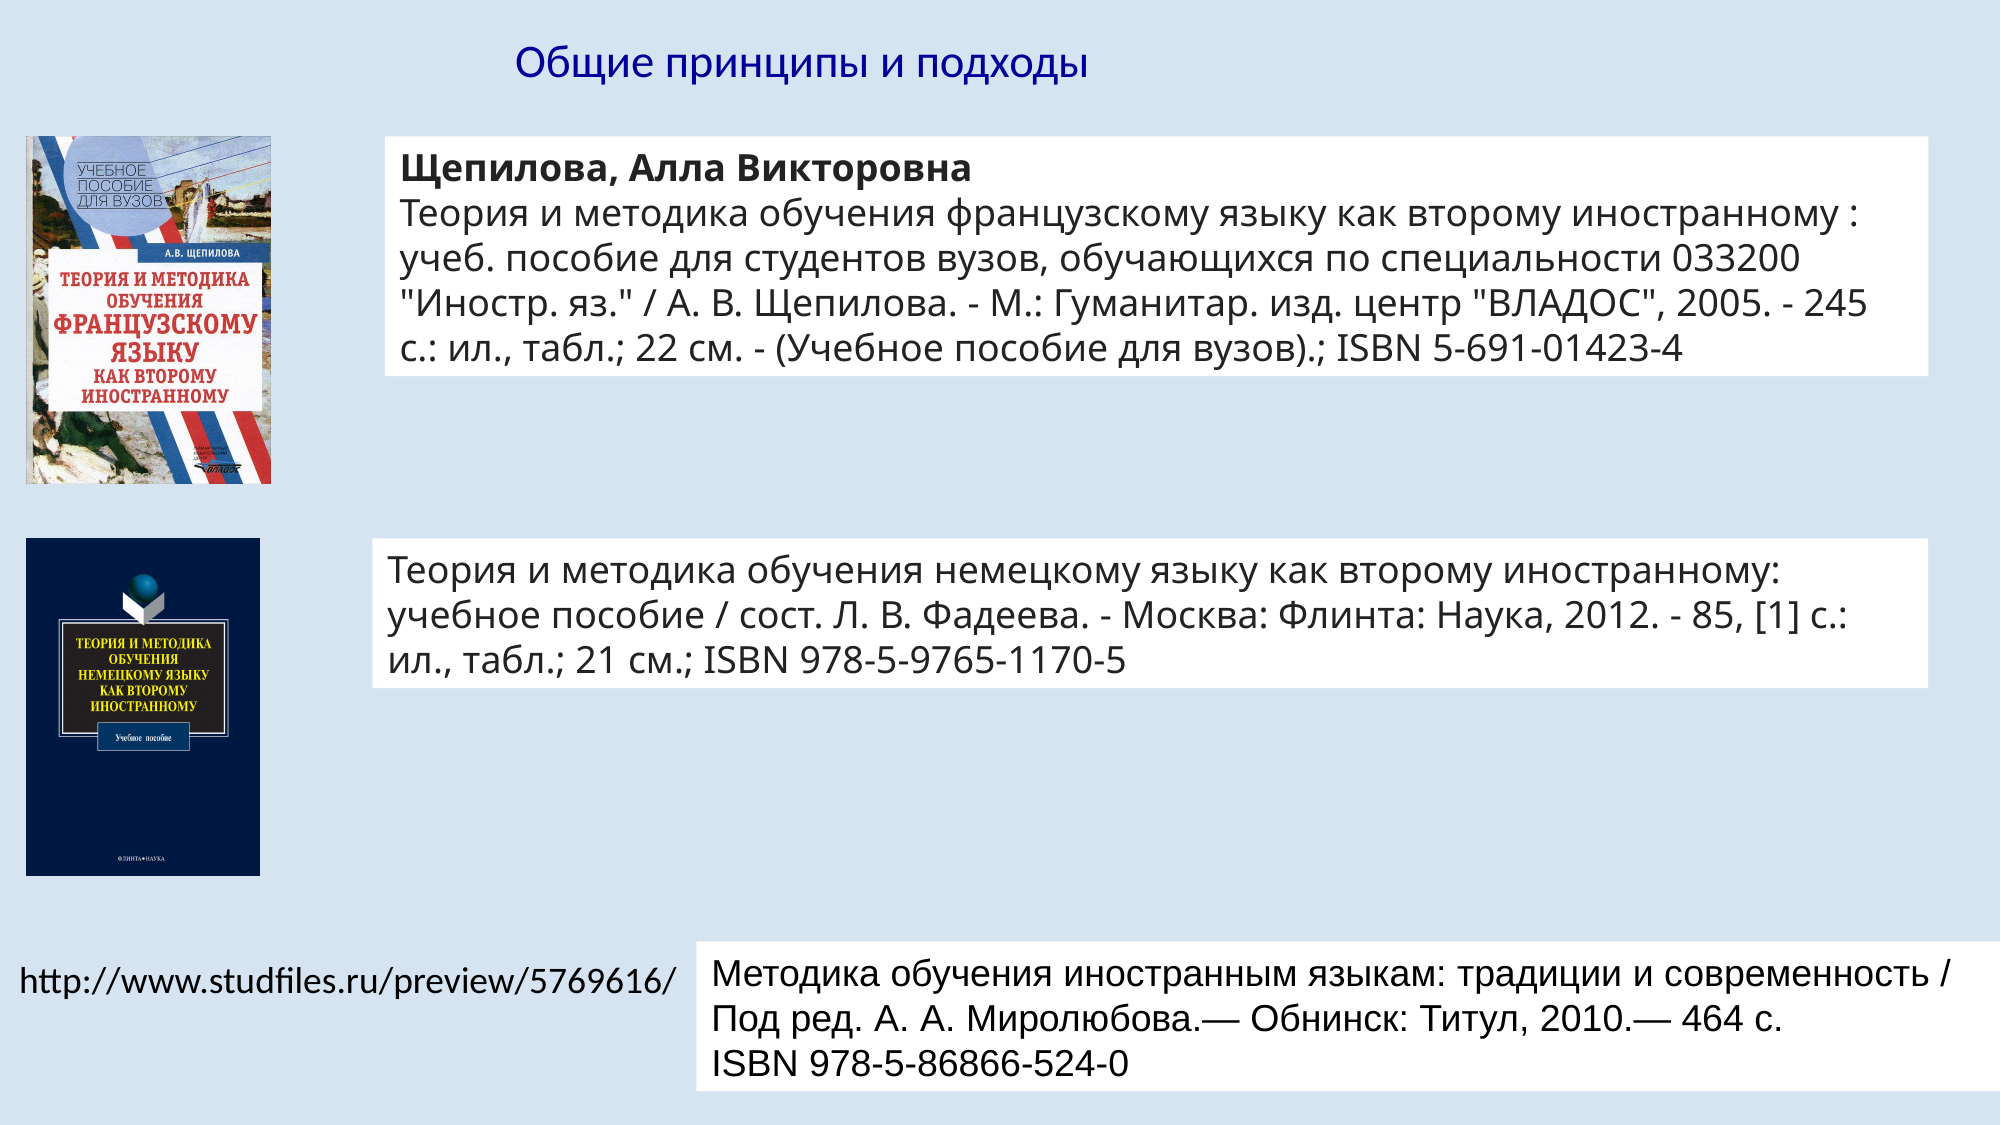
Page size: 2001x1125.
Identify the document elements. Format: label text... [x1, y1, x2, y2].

picture [26, 136, 271, 484]
title Общие принципы и подходы [500, 28, 1572, 96]
text_box http://www.studfiles.ru/preview/5769616/ [4, 948, 693, 1009]
picture [26, 538, 260, 876]
text_box Щепилова, Алла Викторовна Теория и методика обучения французскому языку как второму иностранному : учеб. пособие для студентов вузов, обучающихся по специальности 033200 "Иностр. яз." / А. В. Щепилова. - М.: Гуманитар. изд. центр "ВЛАДОС", 2005. - 245 с.: ил., табл.; 22 см. - (Учебное пособие для вузов).; ISBN 5-691-01423-4 [384, 136, 1929, 377]
text_box Методика обучения иностранным языкам: традиции и современность / Под ред. А. А. Миролюбова.— Обнинск: Титул, 2010.— 464 с. ISBN 978-5-86866-524-0 [696, 941, 2000, 1092]
text_box Теория и методика обучения немецкому языку как второму иностранному: учебное пособие / сост. Л. В. Фадеева. - Москва: Флинта: Наука, 2012. - 85, [1] с.: ил., табл.; 21 см.; ISBN 978-5-9765-1170-5 [372, 538, 1929, 689]
